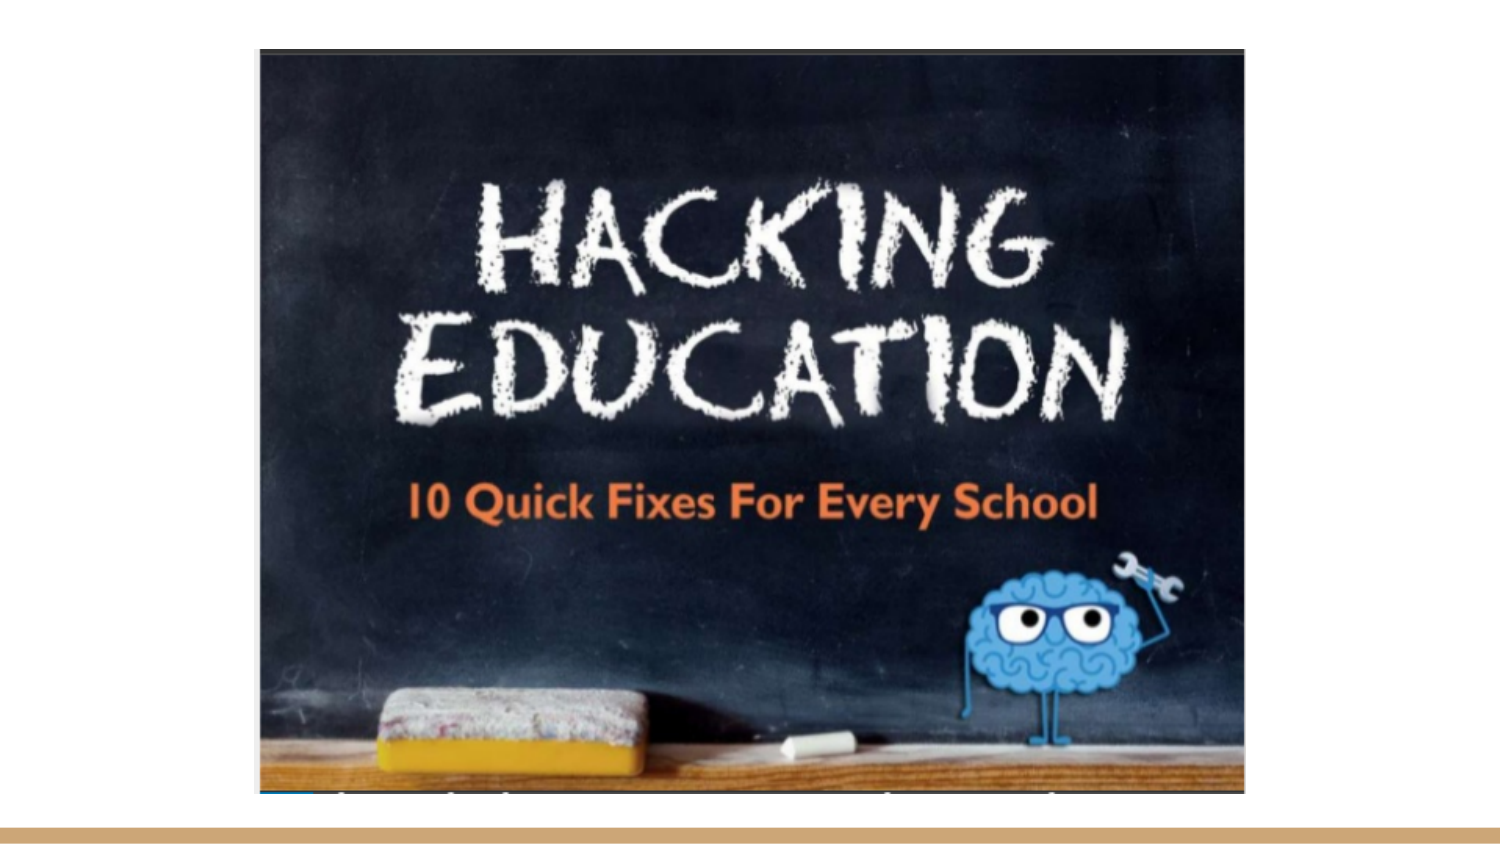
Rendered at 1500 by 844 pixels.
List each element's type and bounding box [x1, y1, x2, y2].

picture [254, 49, 1246, 794]
